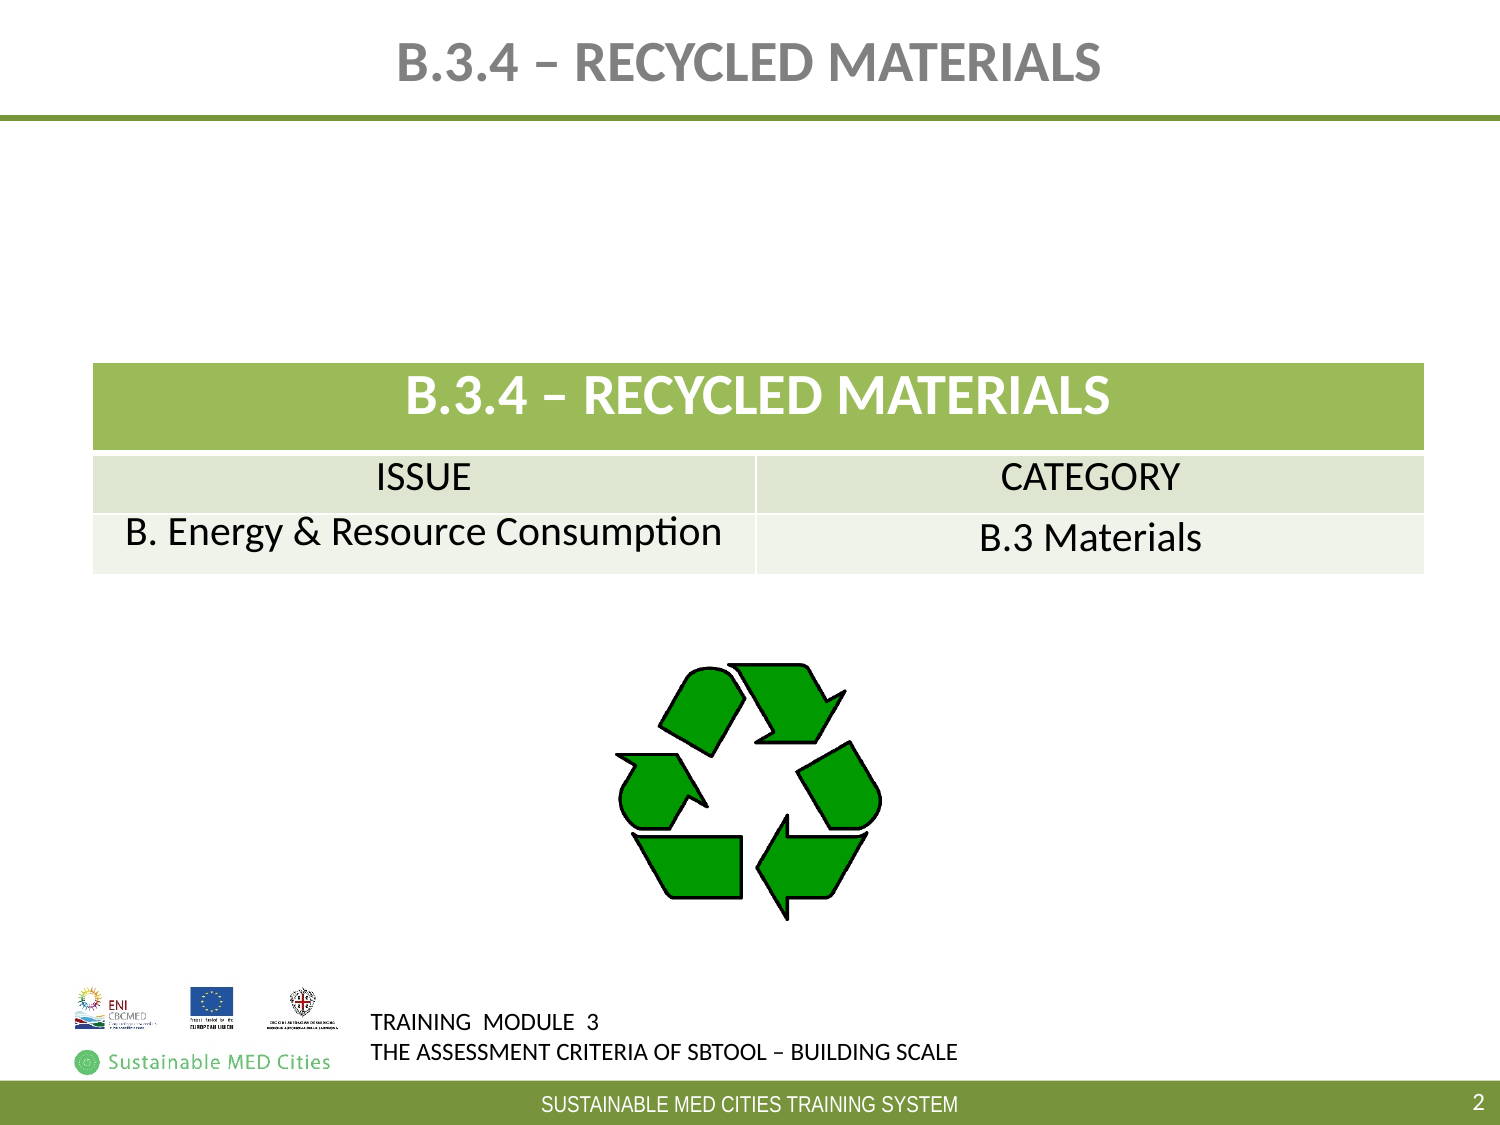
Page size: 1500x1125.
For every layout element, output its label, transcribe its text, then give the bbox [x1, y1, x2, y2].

table_cell B. Energy & Resource Consumption [93, 515, 755, 574]
list [43, 262, 1425, 944]
table_header B.3.4 – RECYCLED MATERIALS [93, 363, 1424, 450]
table_cell CATEGORY [757, 456, 1424, 513]
slide_number 2 [1149, 1078, 1500, 1125]
picture [611, 658, 889, 922]
title B.3.4 – RECYCLED MATERIALS [0, 0, 1500, 117]
table_cell ISSUE [93, 456, 755, 513]
table_cell B.3 Materials [757, 515, 1424, 574]
picture [62, 978, 356, 1080]
